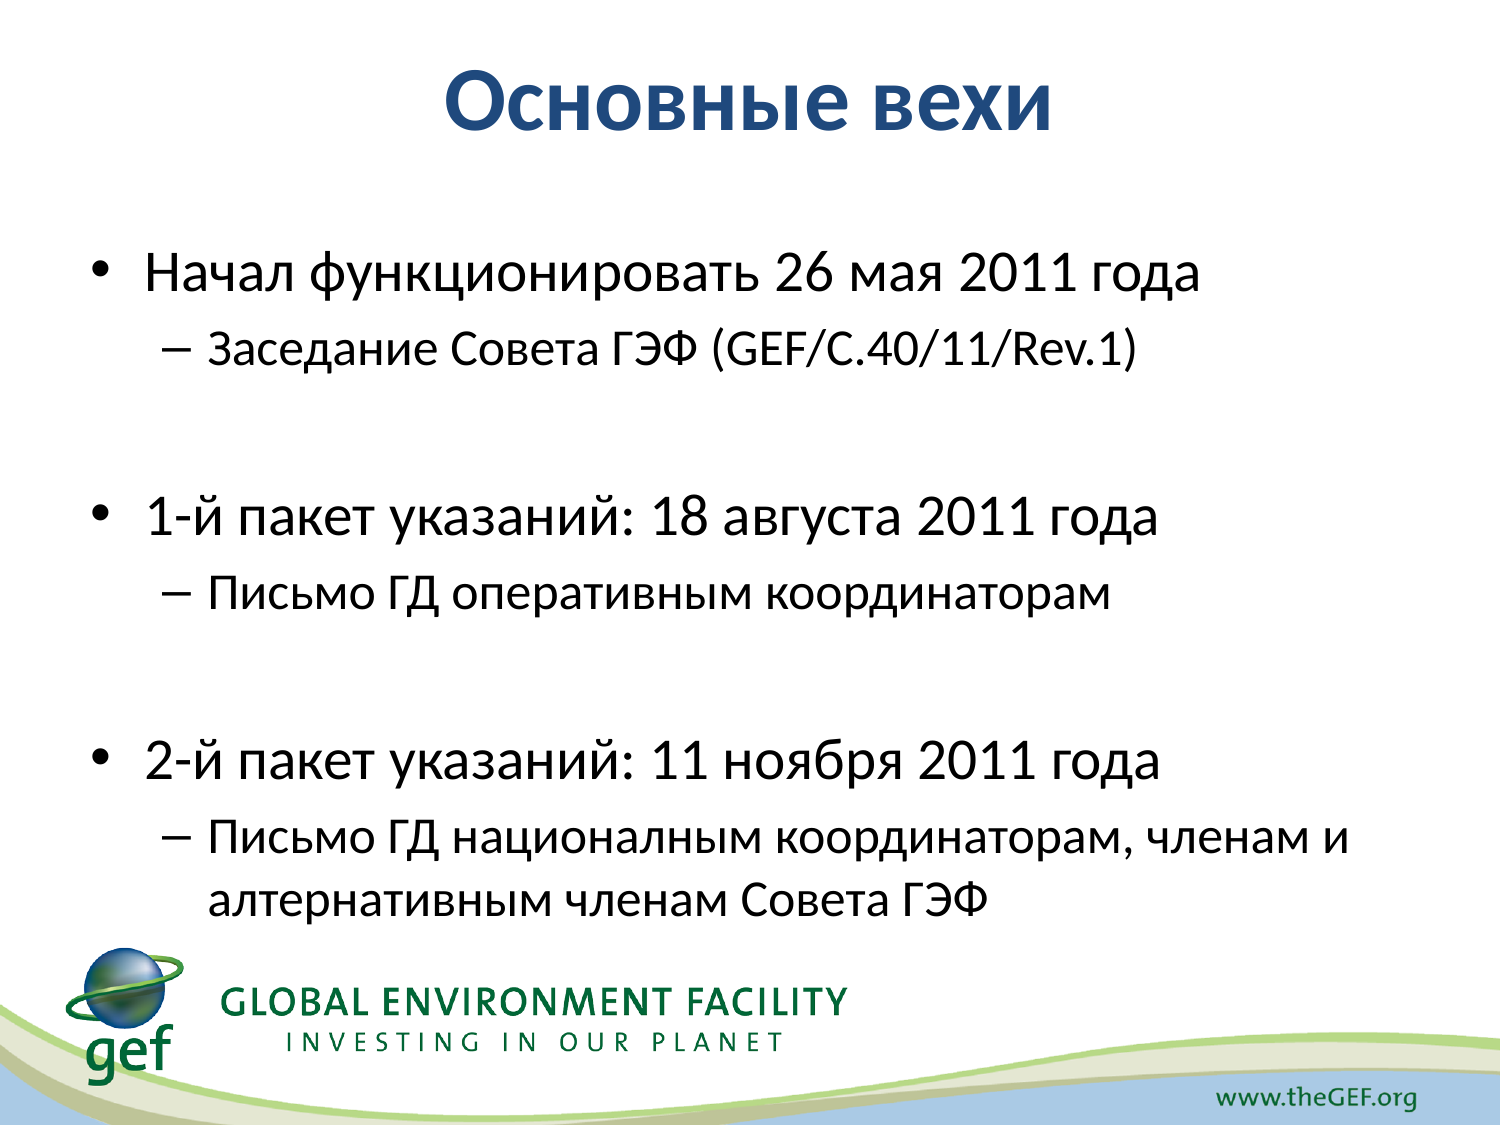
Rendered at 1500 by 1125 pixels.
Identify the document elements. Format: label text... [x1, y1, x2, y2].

picture [0, 920, 1500, 1125]
title Основные вехи [74, 0, 1426, 188]
list Начал функционировать 26 мая 2011 года Заседание Совета ГЭФ (GEF/C.40/11/Rev.1) 1-й пакет указаний: 18 августа 2011 года Письмо ГД оперативным координаторам 2-й пакет указаний: 11 ноября 2011 года Письмо ГД националным координаторам, членам и алтернативным членам Совета ГЭФ [74, 224, 1426, 938]
